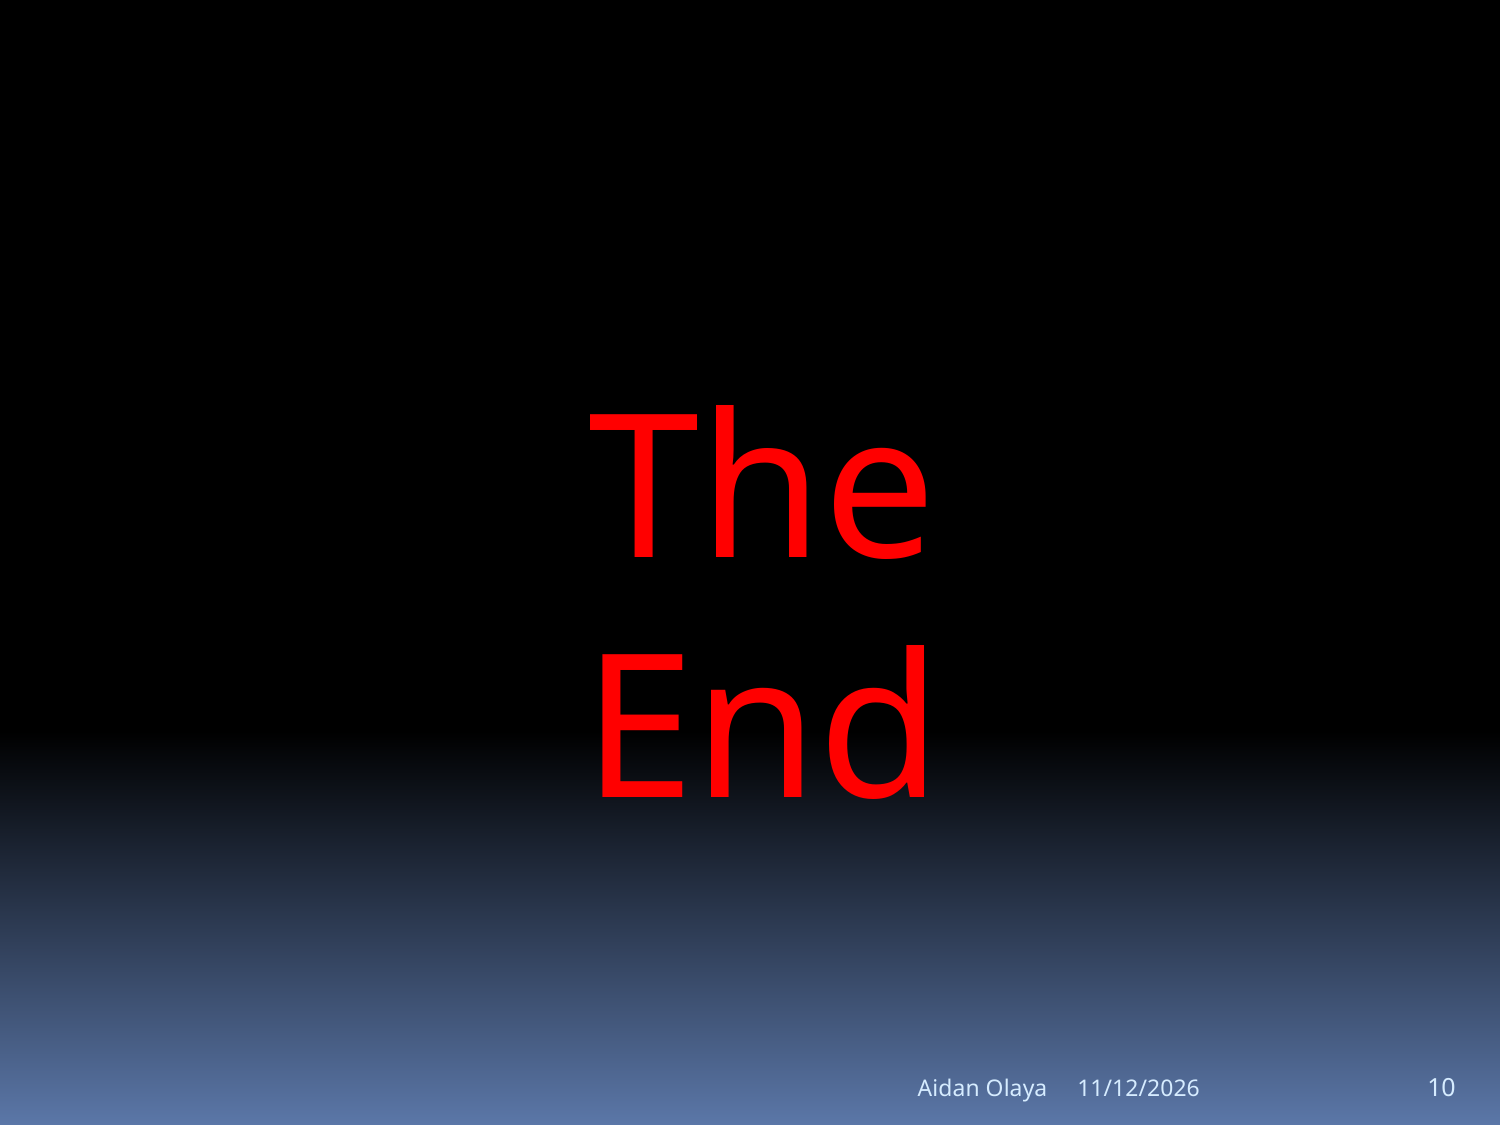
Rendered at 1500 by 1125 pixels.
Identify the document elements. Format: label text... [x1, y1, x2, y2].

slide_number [1063, 1052, 1412, 1113]
slide_number 10 [1412, 1052, 1488, 1113]
footer Aidan Olaya [150, 1052, 1063, 1113]
text_box The End [450, 349, 1075, 845]
